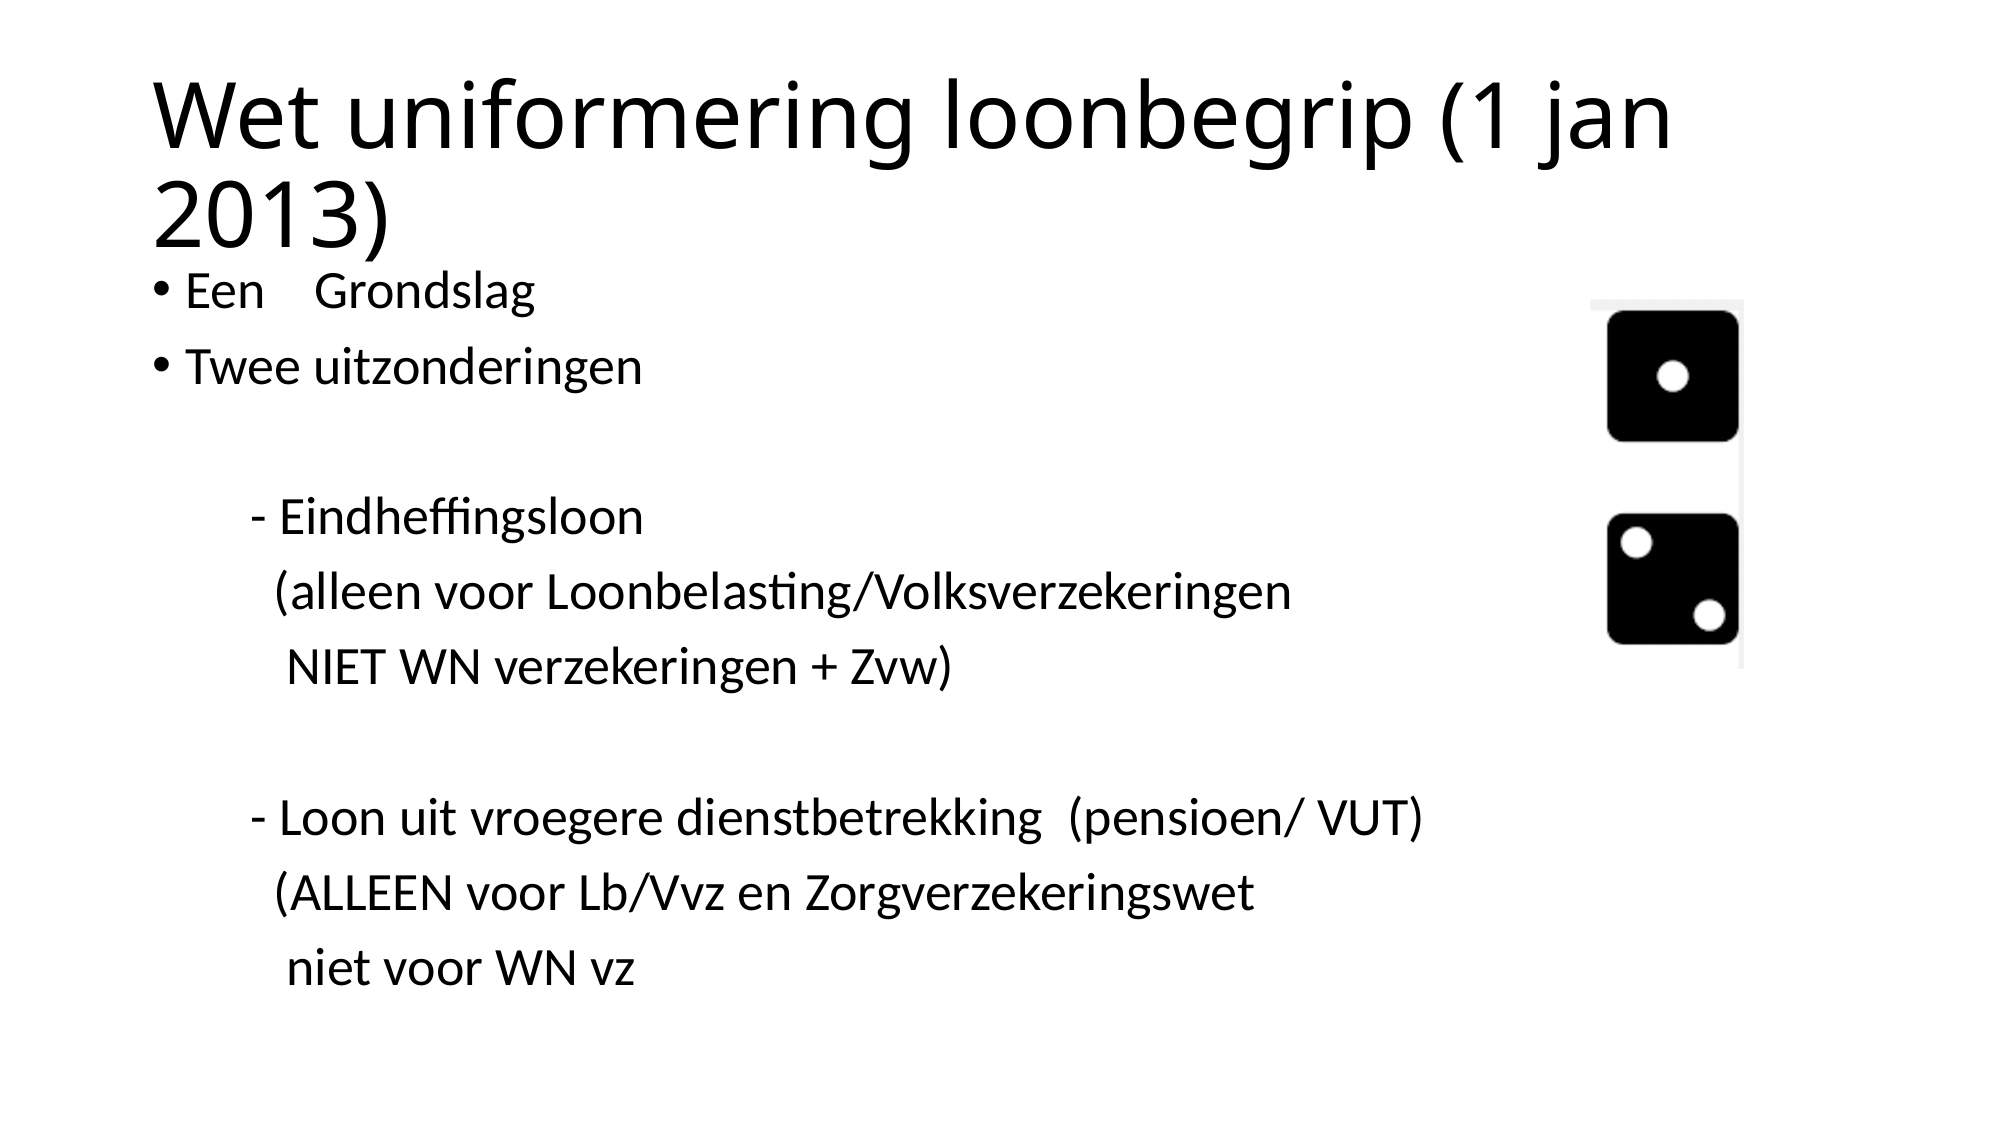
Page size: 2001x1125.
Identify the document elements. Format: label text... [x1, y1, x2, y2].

title Wet uniformering loonbegrip (1 jan 2013) [137, 59, 1863, 254]
picture [1482, 300, 1852, 668]
list Een Grondslag Twee uitzonderingen - Eindheffingsloon (alleen voor Loonbelasting/Volksverzekeringen NIET WN verzekeringen + Zvw) - Loon uit vroegere dienstbetrekking (pensioen/ VUT) (ALLEEN voor Lb/Vvz en Zorgverzekeringswet niet voor WN vz [137, 254, 1863, 1014]
